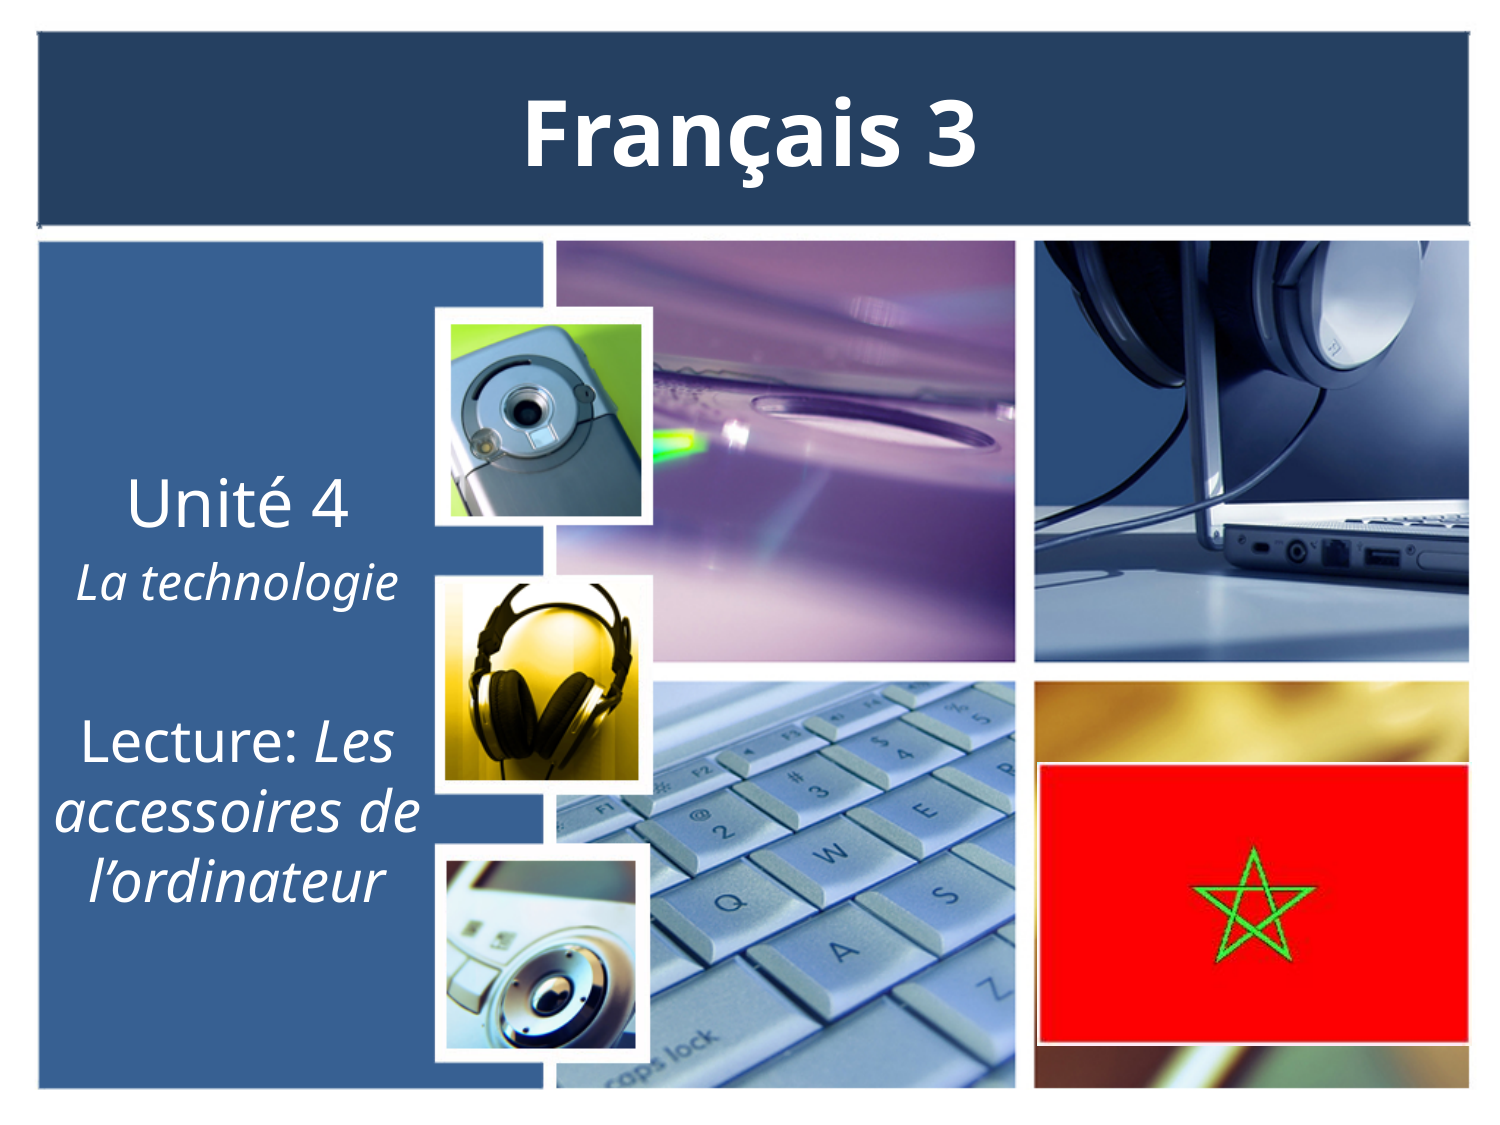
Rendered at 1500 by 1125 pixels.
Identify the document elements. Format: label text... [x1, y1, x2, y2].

title Français 3 [37, 34, 1463, 225]
picture [0, 0, 1500, 1125]
subtitle Unité 4 La technologie Lecture: Les accessoires de l’ordinateur [37, 312, 438, 1063]
